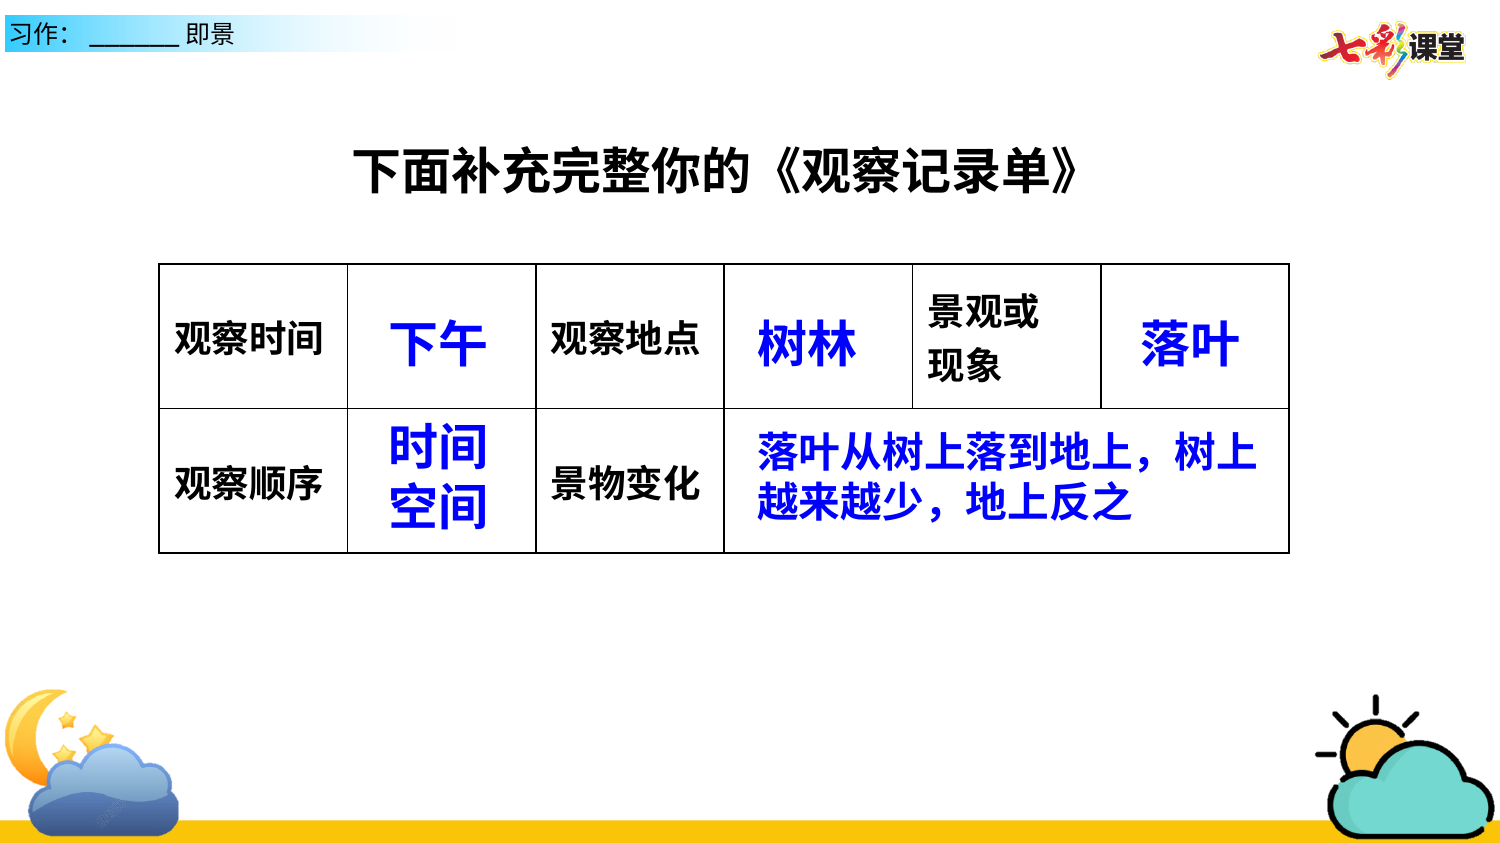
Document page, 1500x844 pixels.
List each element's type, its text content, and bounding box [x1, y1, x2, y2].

text_box 下面补充完整你的《观察记录单》 [336, 131, 1148, 207]
table_header 观察地点 [537, 265, 723, 408]
table_header [1102, 265, 1288, 408]
table_cell [348, 409, 535, 552]
picture [1316, 20, 1468, 80]
picture [1278, 640, 1500, 844]
table_header [725, 265, 912, 408]
table_header [348, 265, 535, 408]
text_box 时间 空间 [374, 407, 528, 543]
text_box 落叶从树上落到地上，树上越来越少，地上反之 [742, 417, 1280, 533]
table_cell 景物变化 [537, 409, 723, 552]
picture [0, 686, 185, 844]
table_cell 观察顺序 [160, 409, 347, 552]
text_box 落叶 [1125, 305, 1280, 381]
table_cell [725, 409, 1288, 552]
table_header 观察时间 [160, 265, 347, 408]
text_box 下午 [374, 305, 528, 381]
table_header 景观或 现象 [913, 265, 1100, 408]
text_box 树林 [742, 305, 896, 381]
